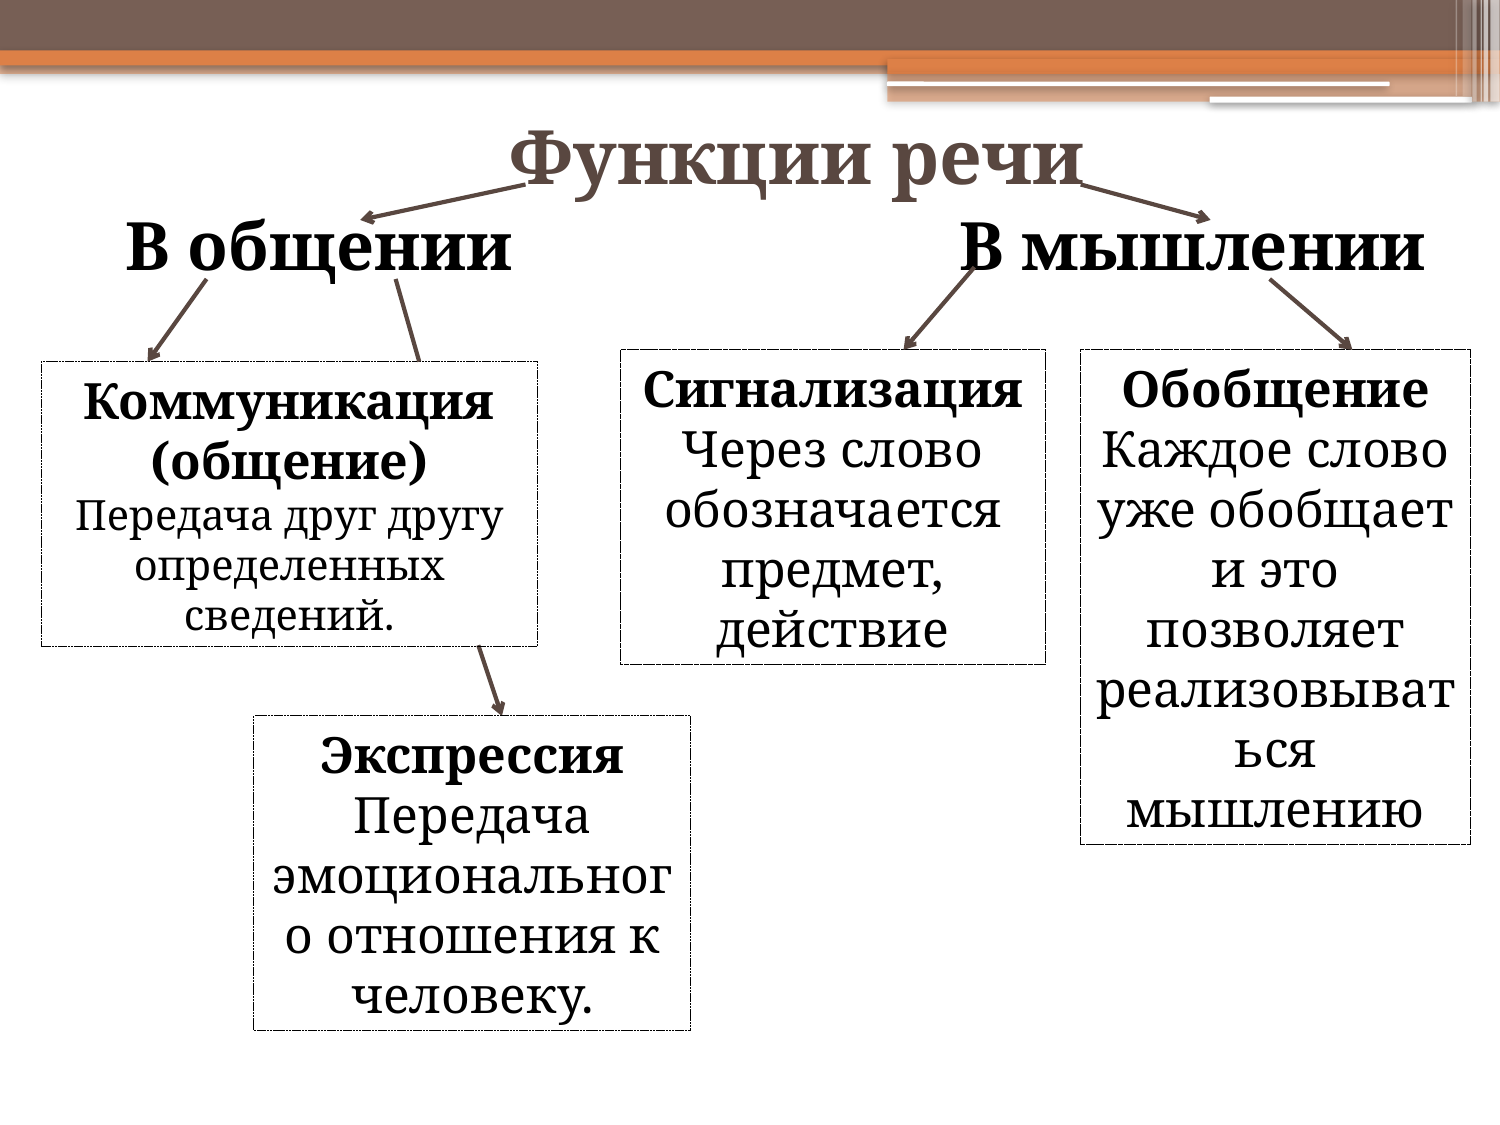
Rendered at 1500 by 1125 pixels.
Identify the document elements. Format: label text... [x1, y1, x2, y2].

text_box В общении [100, 196, 538, 291]
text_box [395, 278, 420, 362]
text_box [1269, 278, 1353, 350]
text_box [477, 644, 503, 717]
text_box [147, 278, 207, 362]
text_box Обобщение Каждое слово уже обобщает и это позволяет реализовываться мышлению [1080, 349, 1471, 845]
text_box Экспрессия Передача эмоционального отношения к человеку. [253, 715, 691, 1031]
text_box Функции речи [371, 101, 1223, 207]
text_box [1080, 184, 1211, 221]
text_box Коммуникация (общение) Передача друг другу определенных сведений. [41, 361, 538, 647]
text_box В мышлении [927, 196, 1459, 291]
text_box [903, 266, 975, 350]
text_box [359, 184, 526, 221]
text_box Сигнализация Через слово обозначается предмет, действие [620, 349, 1046, 665]
